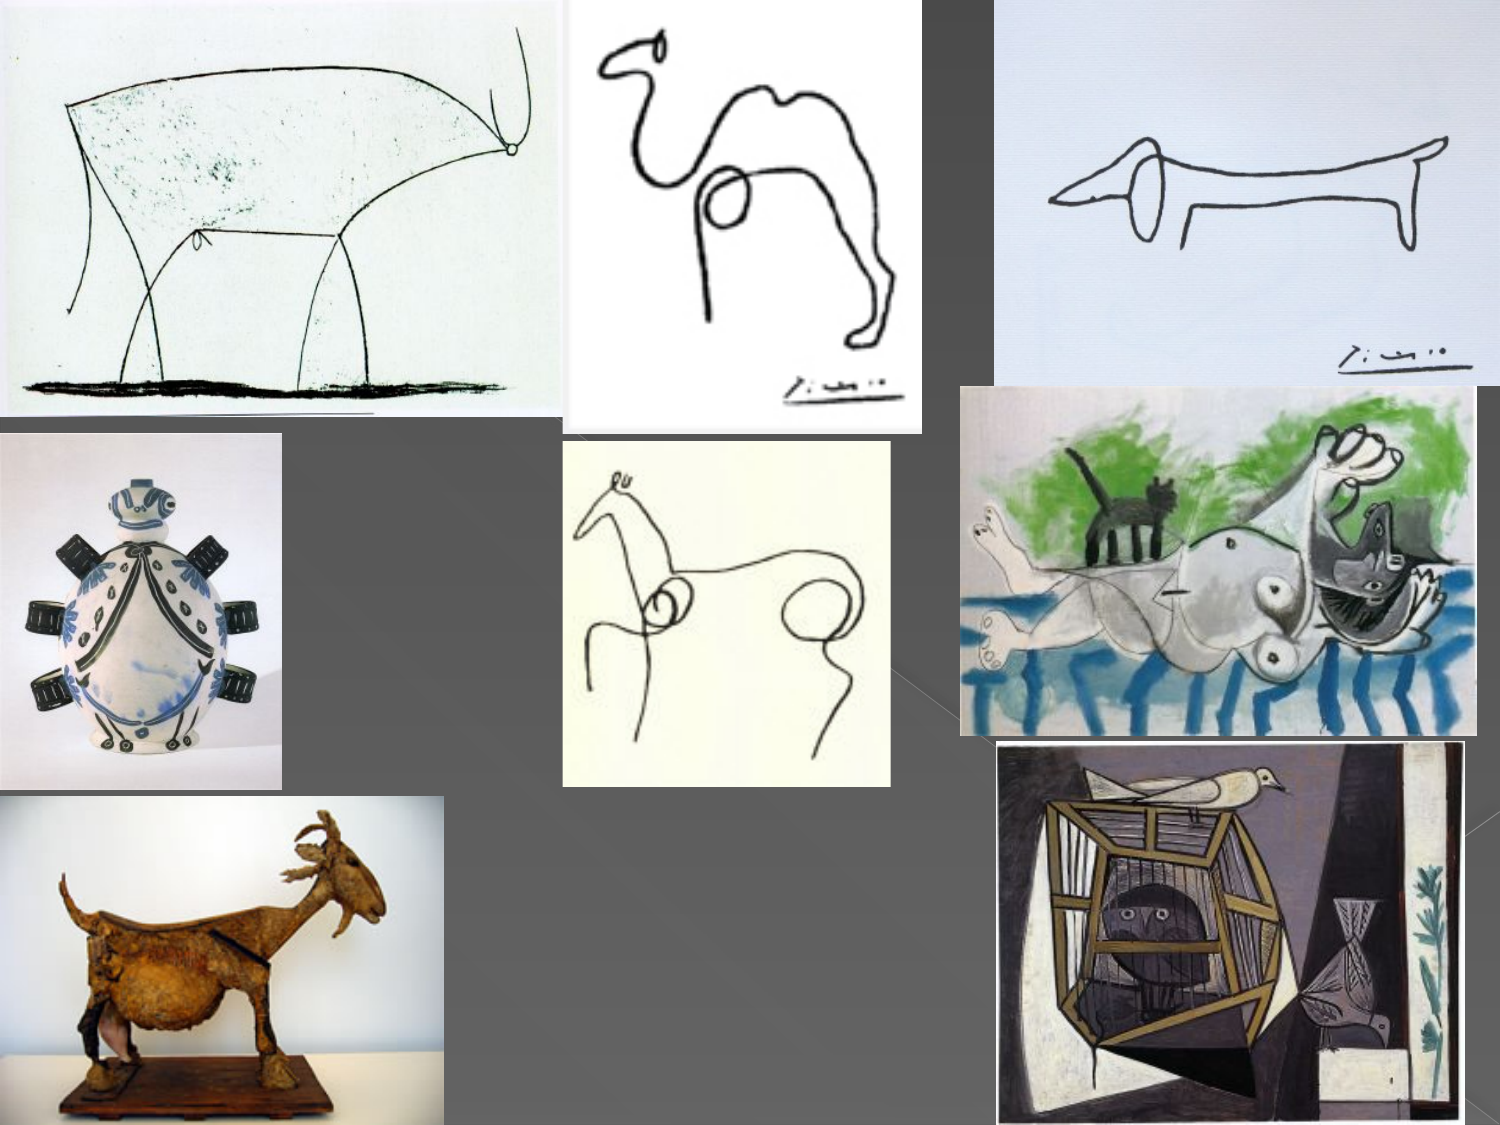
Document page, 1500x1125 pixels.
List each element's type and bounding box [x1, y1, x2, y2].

list [0, 796, 444, 1125]
picture [960, 386, 1477, 736]
list [562, 0, 923, 434]
list [0, 0, 552, 418]
picture [995, 741, 1466, 1125]
list [993, 0, 1500, 386]
picture [562, 441, 891, 788]
picture [0, 433, 282, 791]
